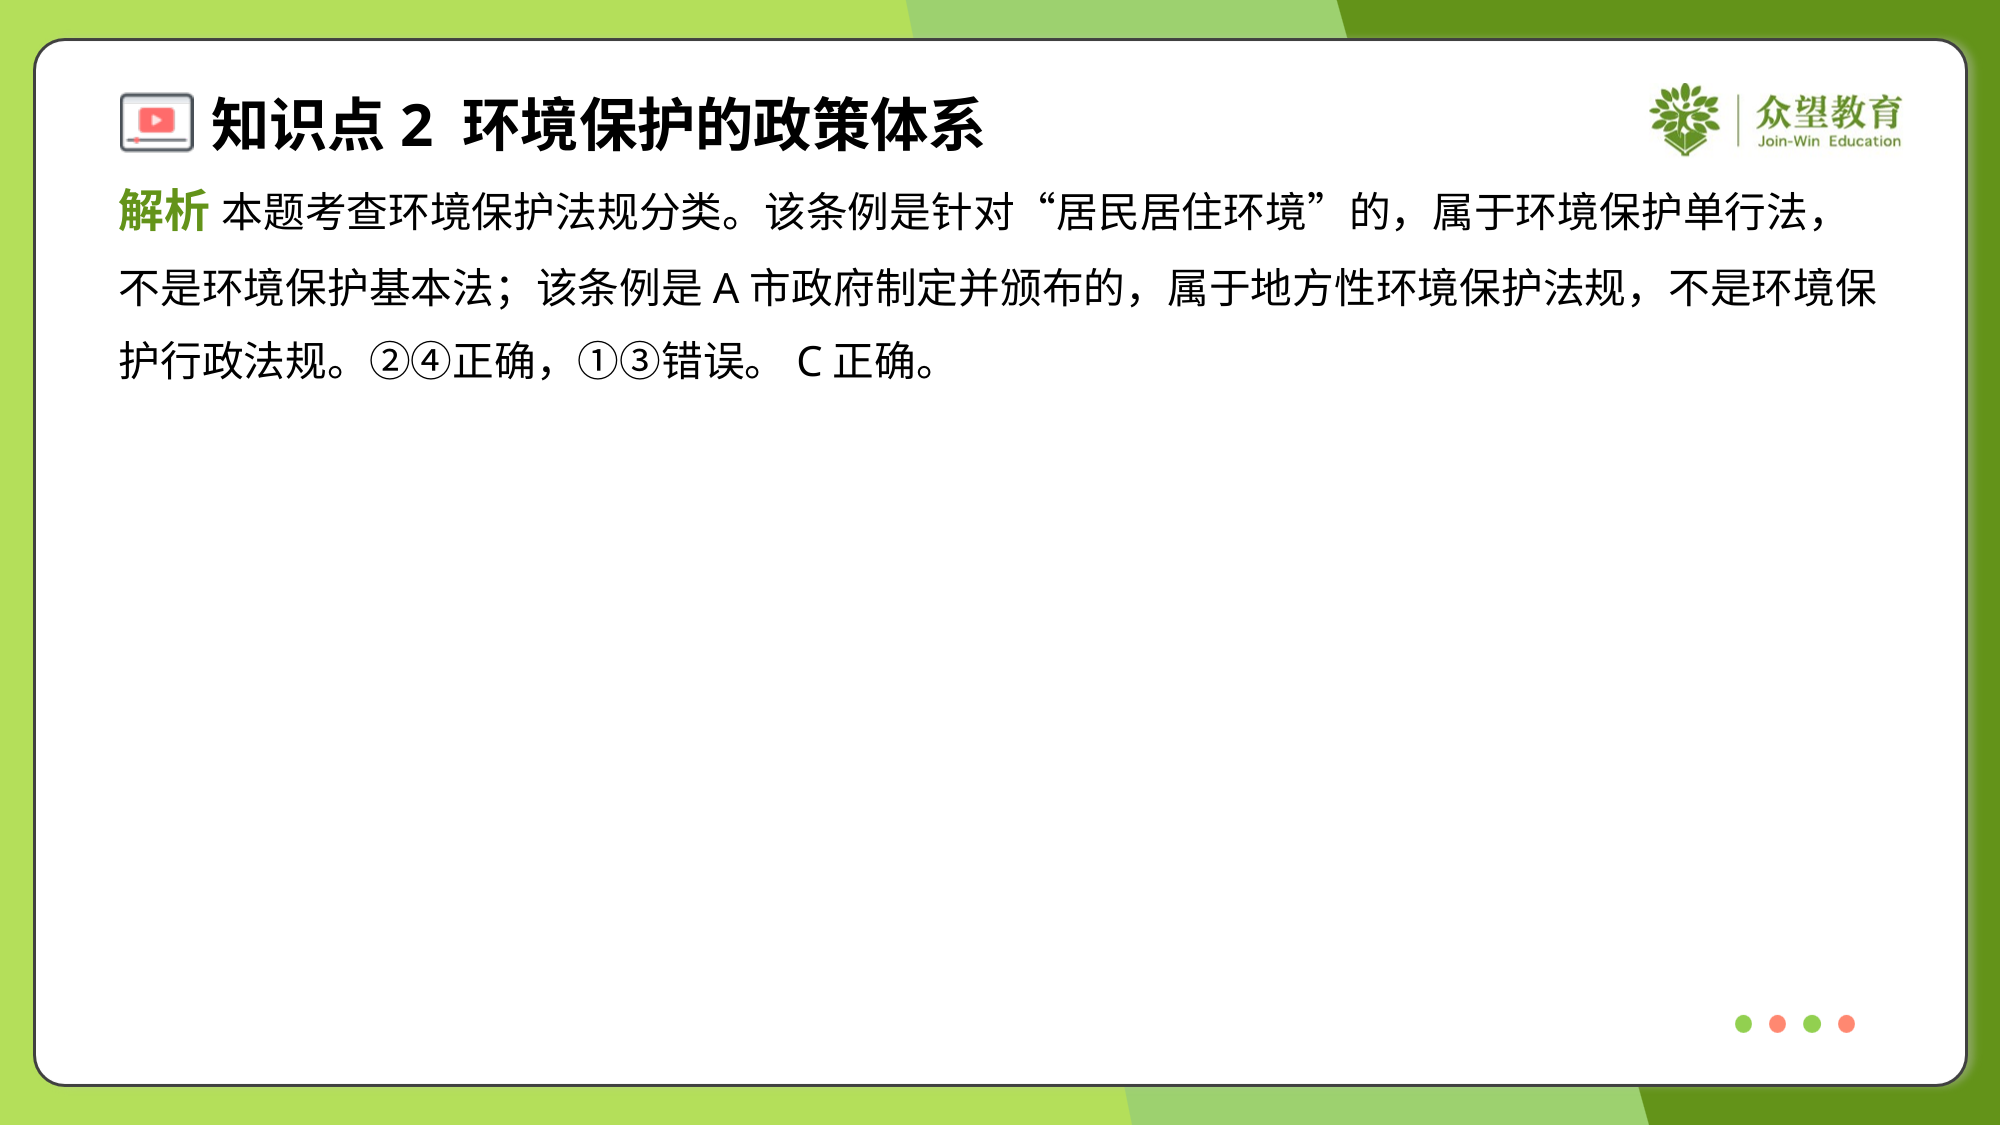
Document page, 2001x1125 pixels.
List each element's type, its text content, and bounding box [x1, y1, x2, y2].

picture [0, 0, 2000, 1125]
text_box 解析 本题考查环境保护法规分类。该条例是针对“居民居住环境”的，属于环境保护单行法， 不是环境保护基本法；该条例是A市政府制定并颁布的，属于地方性环境保护法规，不是环境保 护行政法规。②④正确，①③错误。C正确。 [118, 159, 1883, 377]
